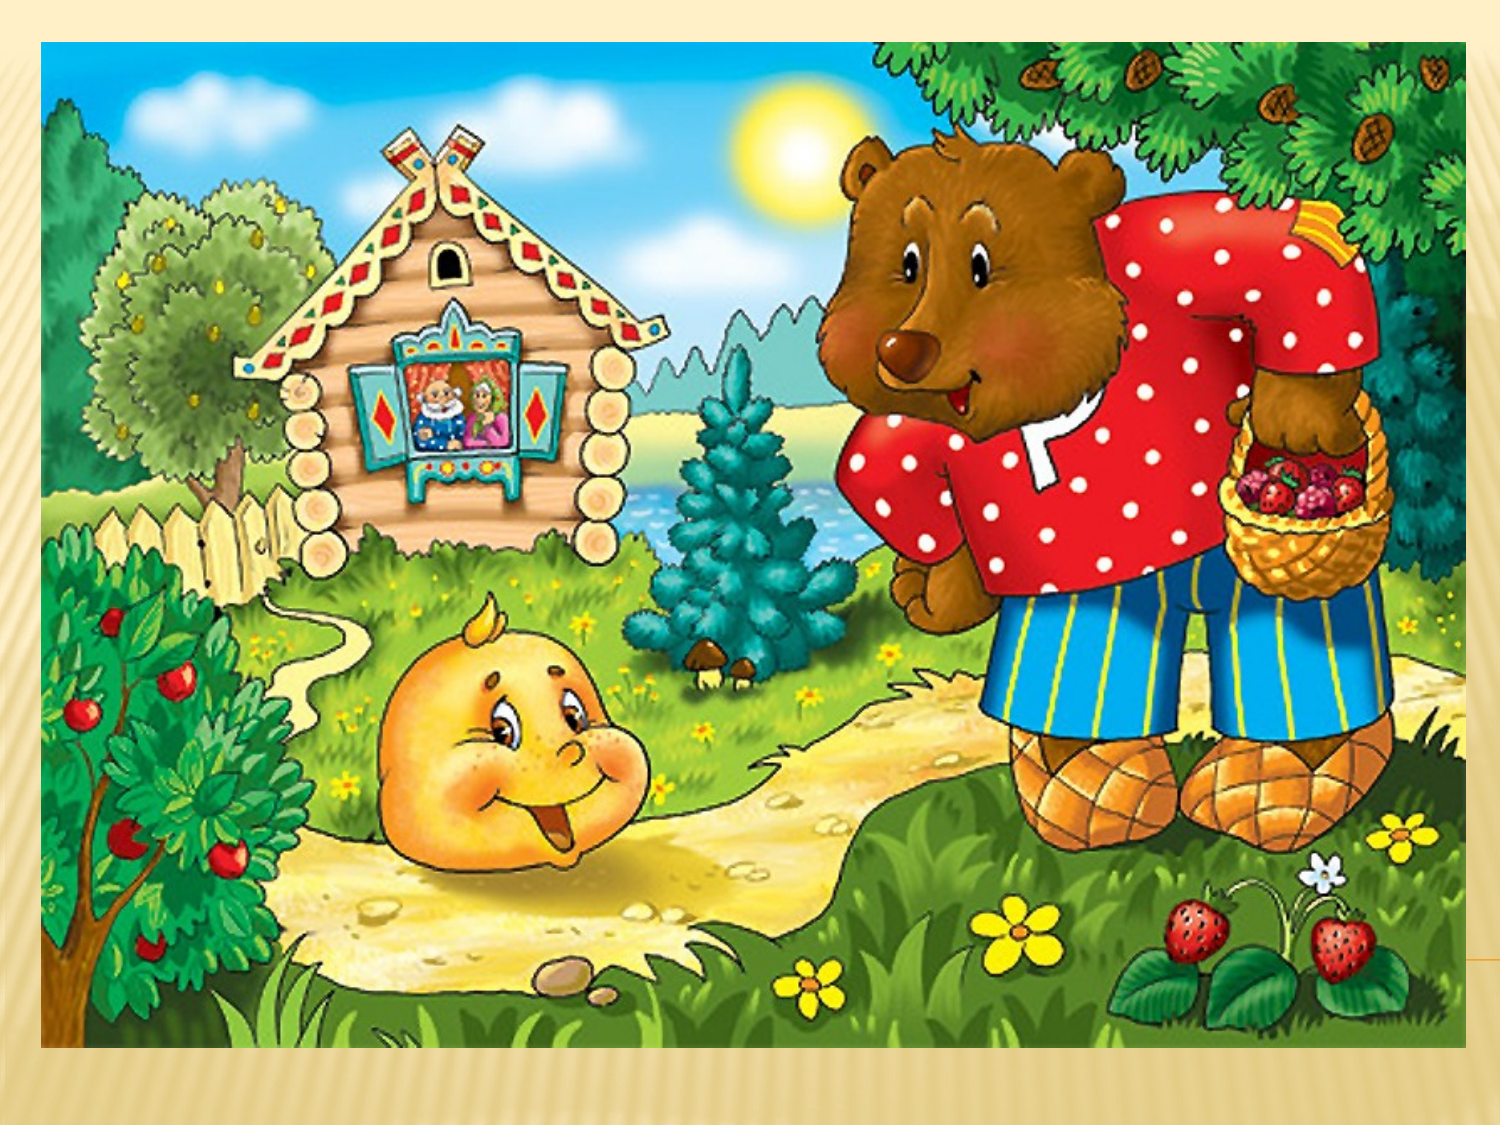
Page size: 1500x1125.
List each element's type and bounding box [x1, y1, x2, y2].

list [40, 42, 1466, 1049]
